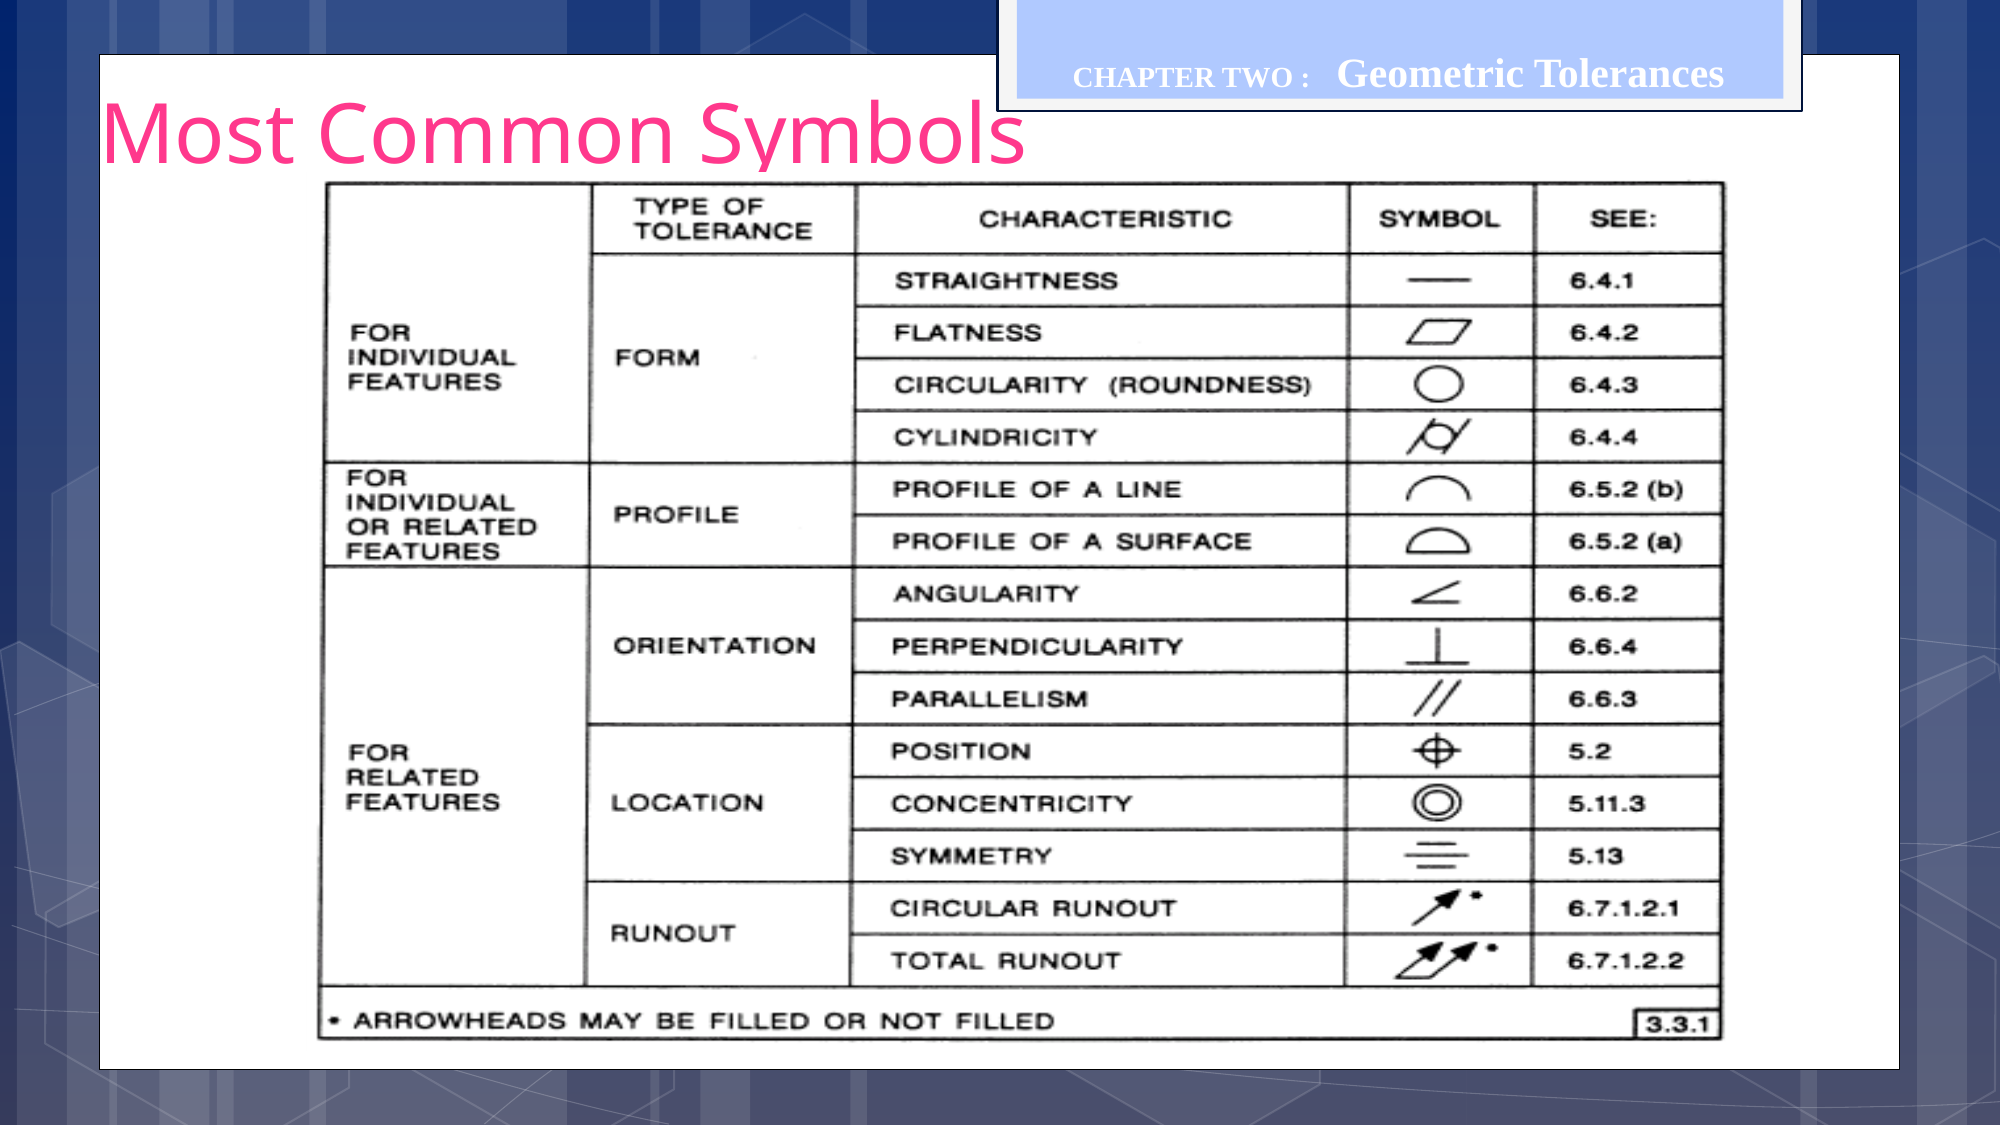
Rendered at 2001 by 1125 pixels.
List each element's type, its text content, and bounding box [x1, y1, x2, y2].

text_box CHAPTER TWO : Geometric Tolerances [940, 0, 1858, 110]
title Most Common Symbols [84, 0, 1621, 188]
picture [305, 172, 1742, 1051]
